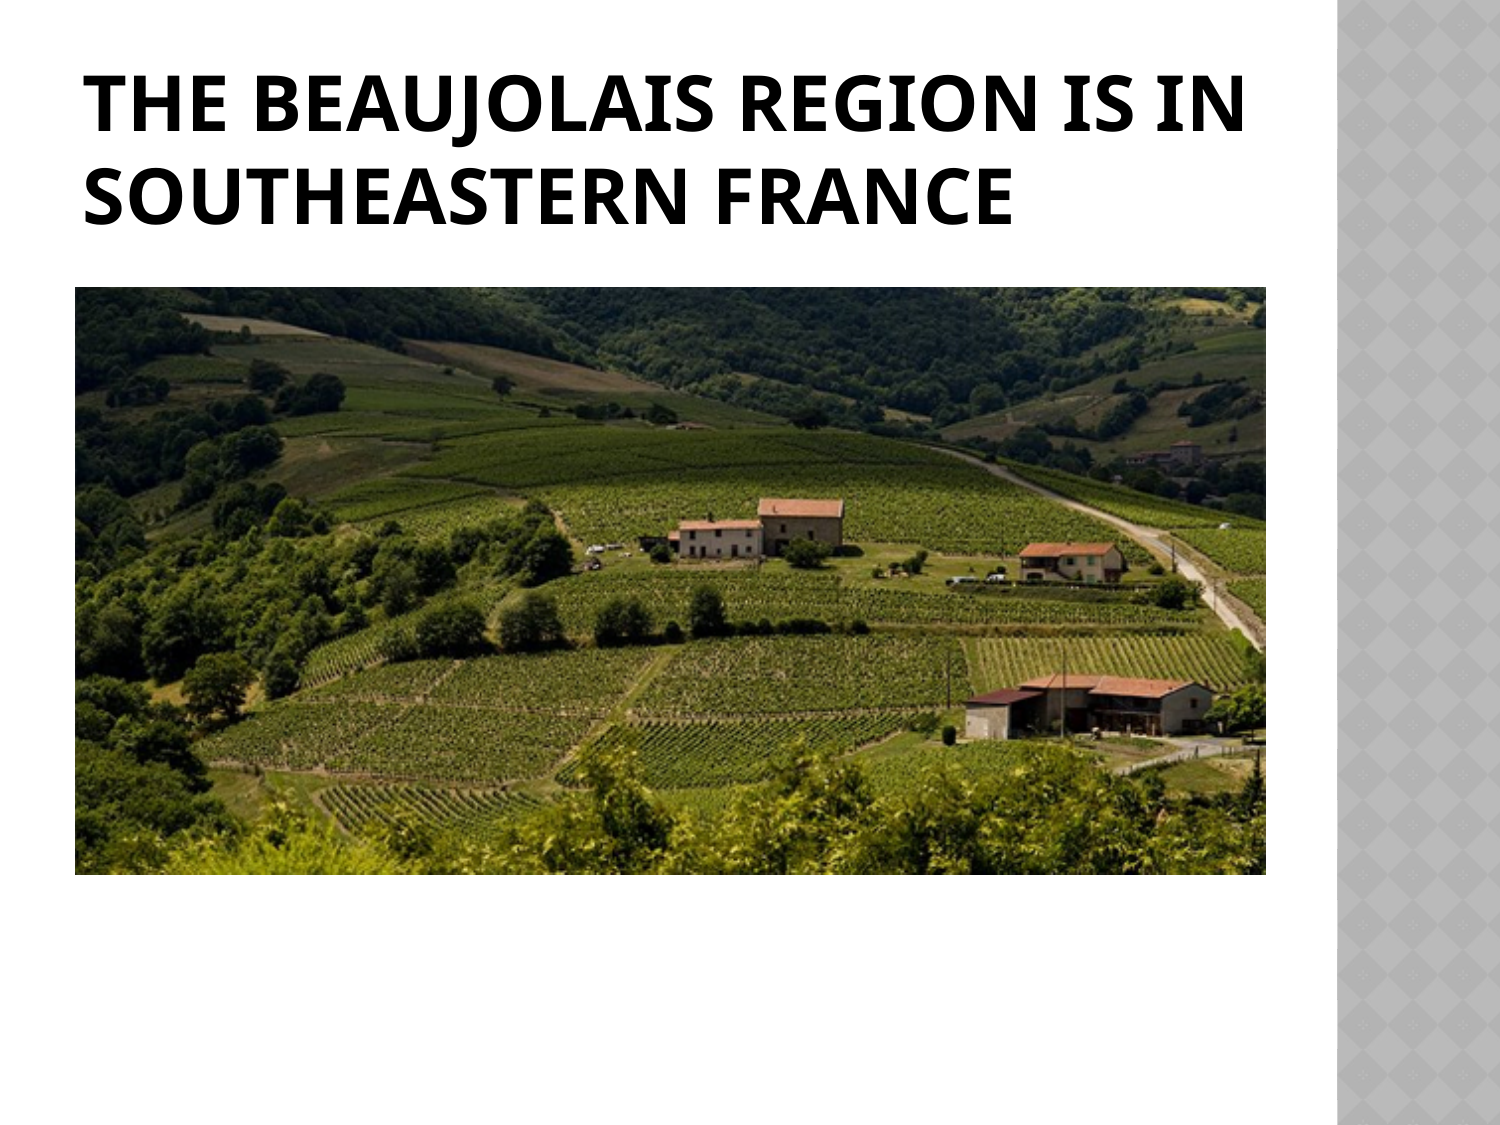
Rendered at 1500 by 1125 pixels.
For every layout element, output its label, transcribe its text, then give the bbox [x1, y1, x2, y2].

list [74, 286, 1267, 876]
title The beaujolais region is in Southeastern France [75, 52, 1263, 240]
